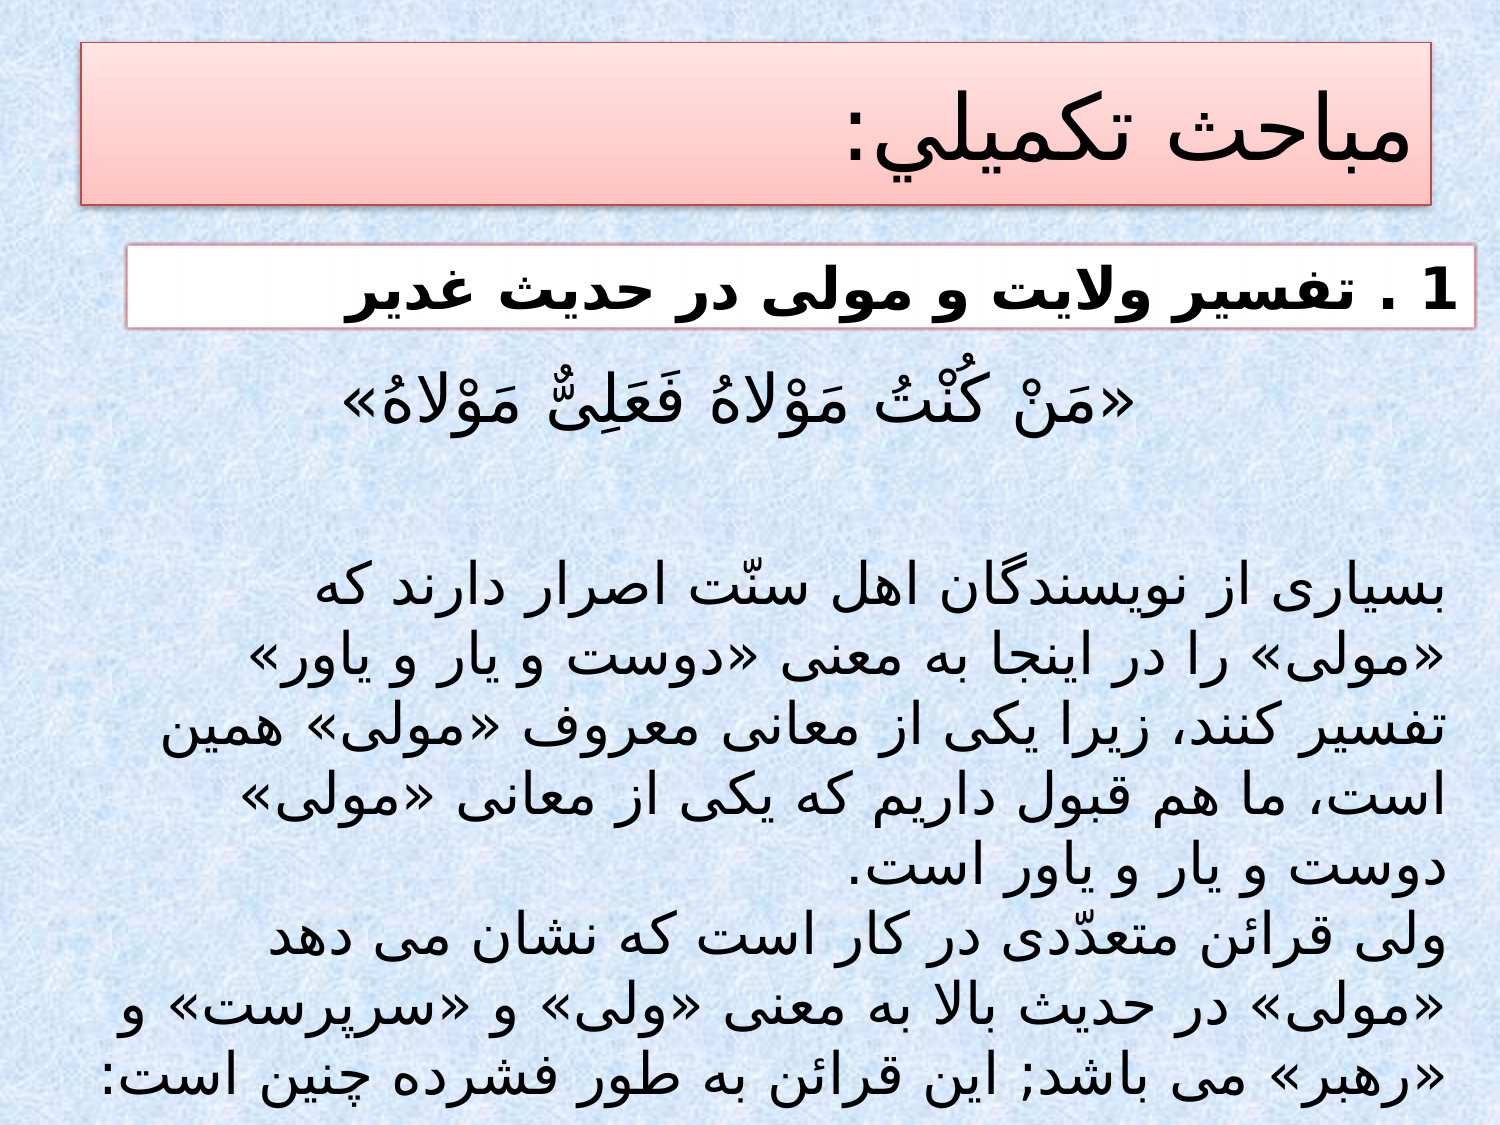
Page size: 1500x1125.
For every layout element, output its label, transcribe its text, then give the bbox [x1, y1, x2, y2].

text_box 1 . تفسير ولايت و مولى در حديث غدير [131, 249, 1471, 324]
text_box مباحث تكميلي: [80, 42, 1432, 206]
text_box بسيارى از نويسندگان اهل سنّت اصرار دارند كه «مولى» را در اينجا به معنى «دوست و يار و ياور» تفسير كنند، زيرا يكى از معانى معروف «مولى» همين است، ما هم قبول داريم كه يكى از معانى «مولى» دوست و يار و ياور است. ولى قرائن متعدّدى در كار است كه نشان مى دهد «مولى» در حديث بالا به معنى «ولى» و «سرپرست» و «رهبر» مى باشد; اين قرائن به طور فشرده چنين است: [81, 538, 1464, 1114]
picture [0, 0, 1500, 1125]
text_box «مَنْ كُنْتُ مَوْلاهُ فَعَلِىٌّ مَوْلاهُ» [324, 348, 1154, 444]
